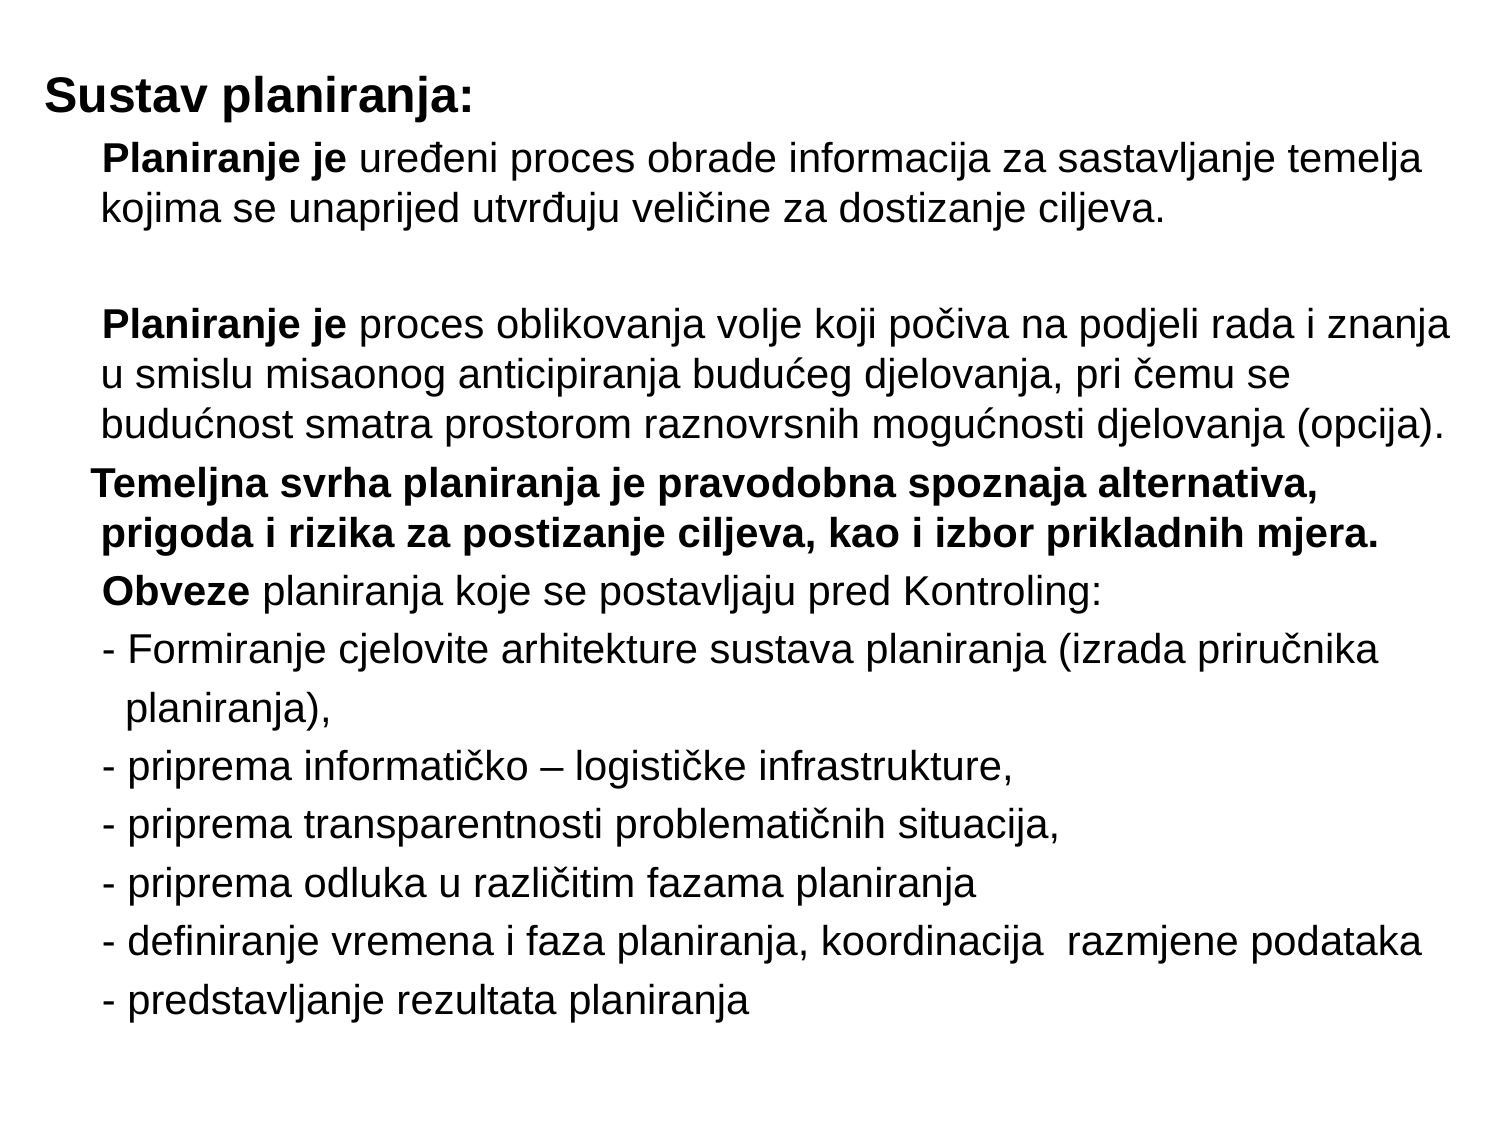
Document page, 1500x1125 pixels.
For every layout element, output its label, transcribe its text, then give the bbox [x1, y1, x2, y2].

list Sustav planiranja: Planiranje je uređeni proces obrade informacija za sastavljanje temelja kojima se unaprijed utvrđuju veličine za dostizanje ciljeva. Planiranje je proces oblikovanja volje koji počiva na podjeli rada i znanja u smislu misaonog anticipiranja budućeg djelovanja, pri čemu se budućnost smatra prostorom raznovrsnih mogućnosti djelovanja (opcija). Temeljna svrha planiranja je pravodobna spoznaja alternativa, prigoda i rizika za postizanje ciljeva, kao i izbor prikladnih mjera. Obveze planiranja koje se postavljaju pred Kontroling: - Formiranje cjelovite arhitekture sustava planiranja (izrada priručnika planiranja), - priprema informatičko – logističke infrastrukture, - priprema transparentnosti problematičnih situacija, - priprema odluka u različitim fazama planiranja - definiranje vremena i faza planiranja, koordinacija razmjene podataka - predstavljanje rezultata planiranja [29, 54, 1471, 1071]
